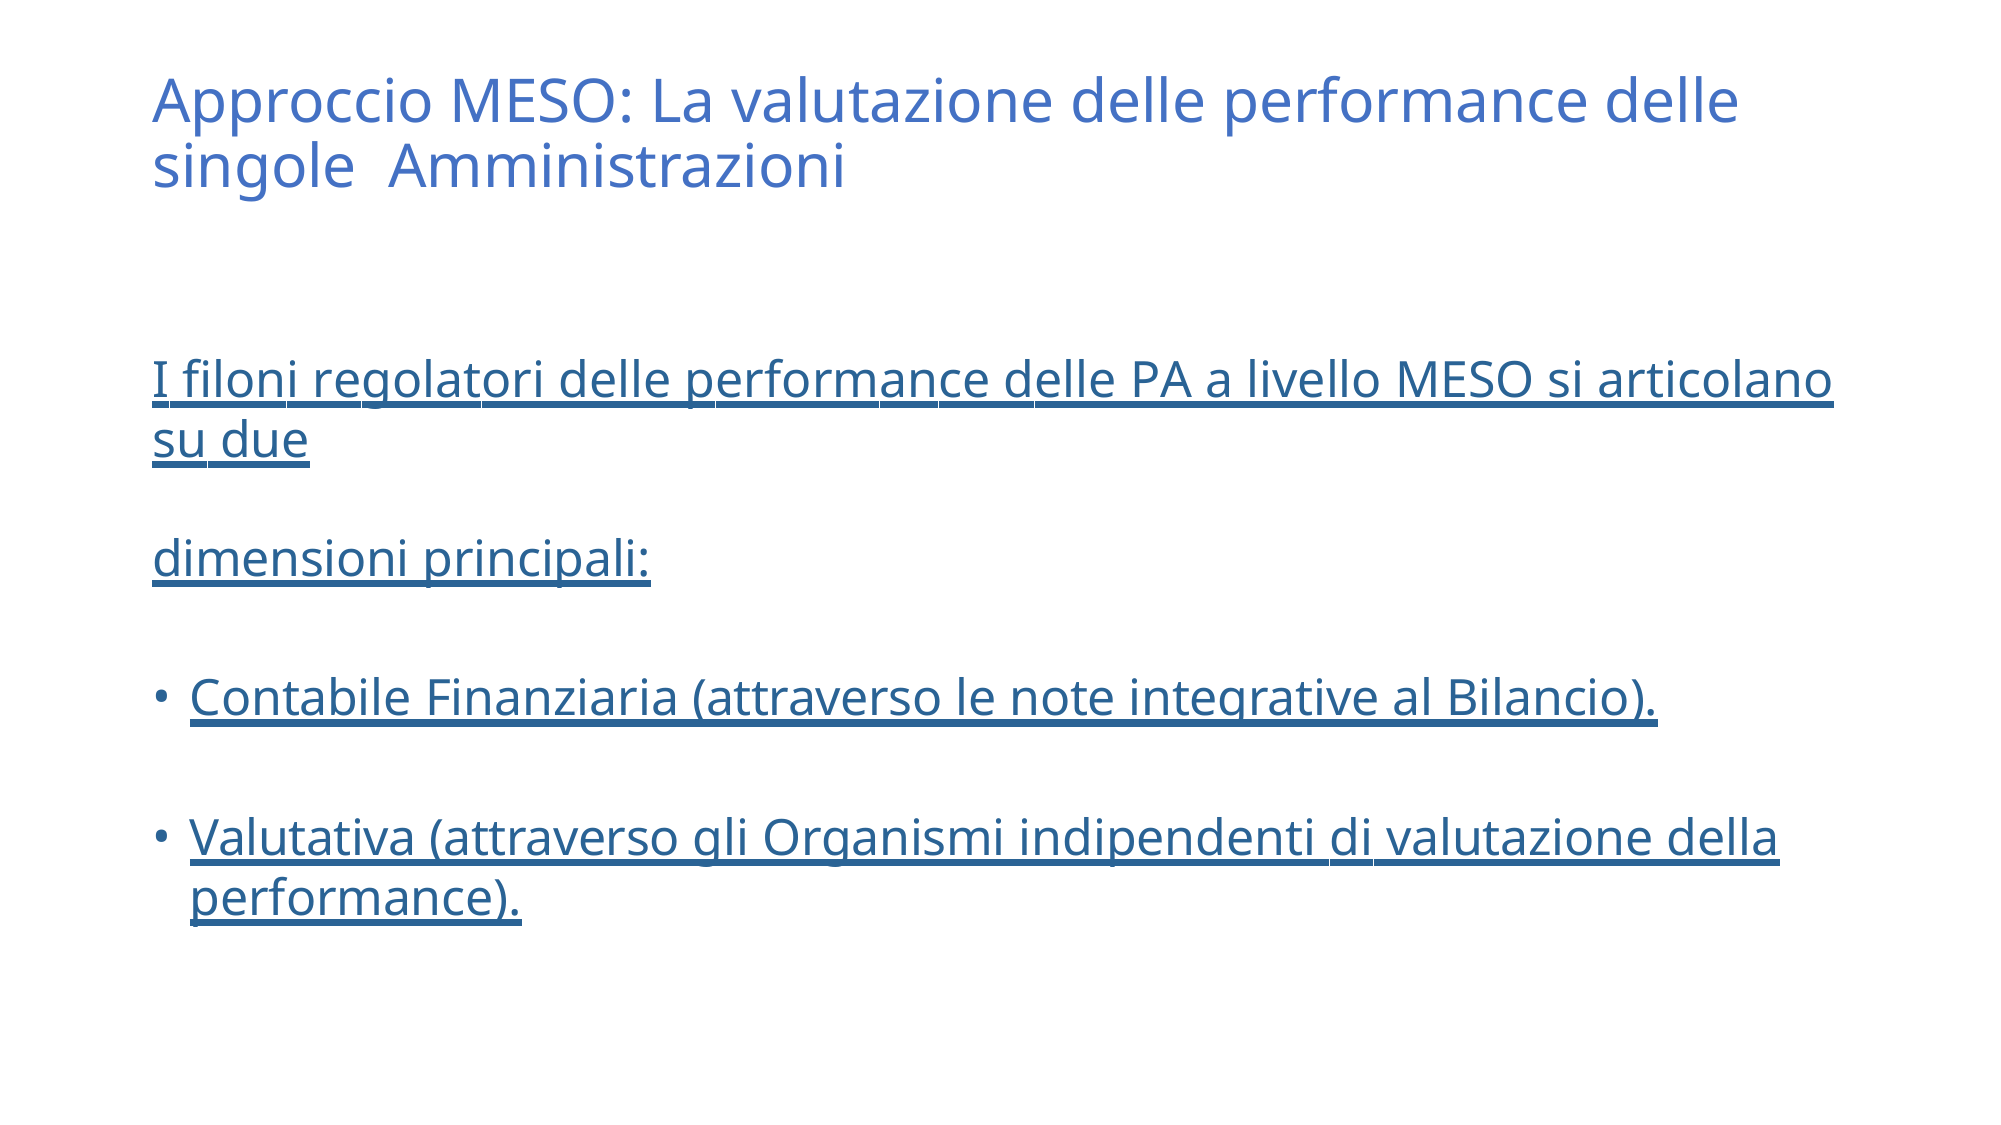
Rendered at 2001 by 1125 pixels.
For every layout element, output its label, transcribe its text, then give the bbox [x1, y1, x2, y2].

text_box I filoni regolatori delle performance delle PA a livello MESO si articolano su due dimensioni principali: Contabile Finanziaria (attraverso le note integrative al Bilancio). Valutativa (attraverso gli Organismi indipendenti di valutazione della performance). [150, 344, 1845, 925]
title Approccio MESO: La valutazione delle performance delle singole Amministrazioni [150, 59, 1850, 258]
